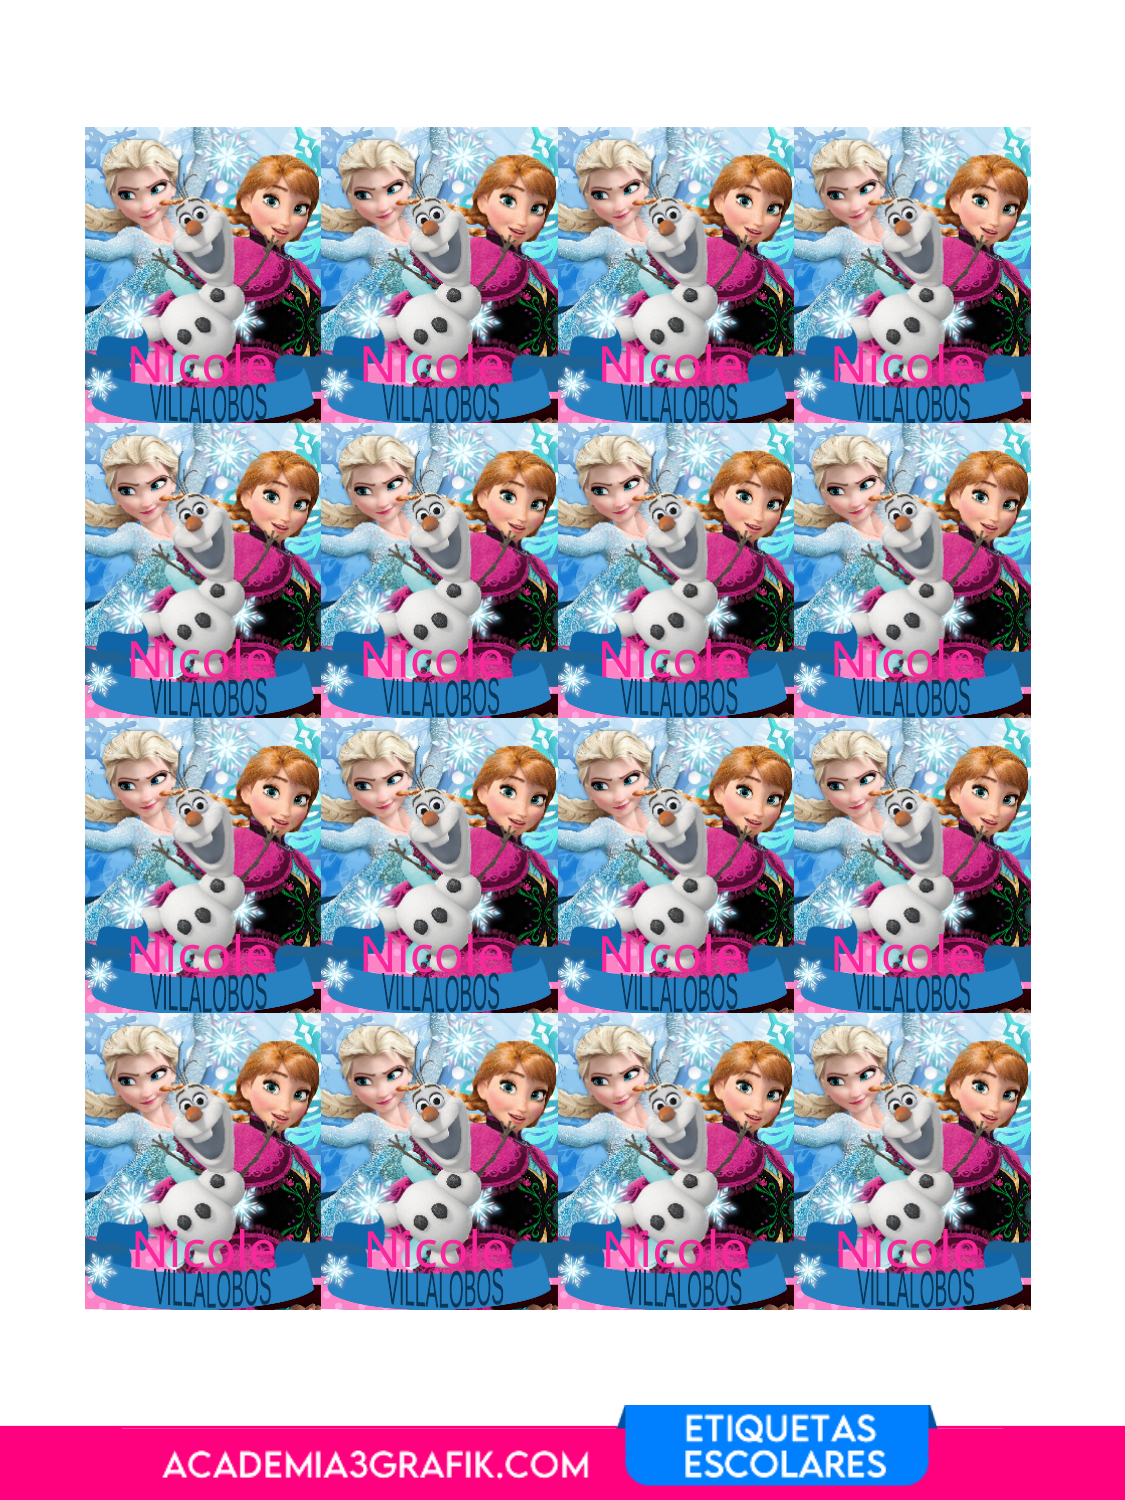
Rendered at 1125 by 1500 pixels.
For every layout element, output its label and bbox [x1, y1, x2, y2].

picture [122, 1405, 1003, 1500]
picture [85, 127, 1031, 1310]
